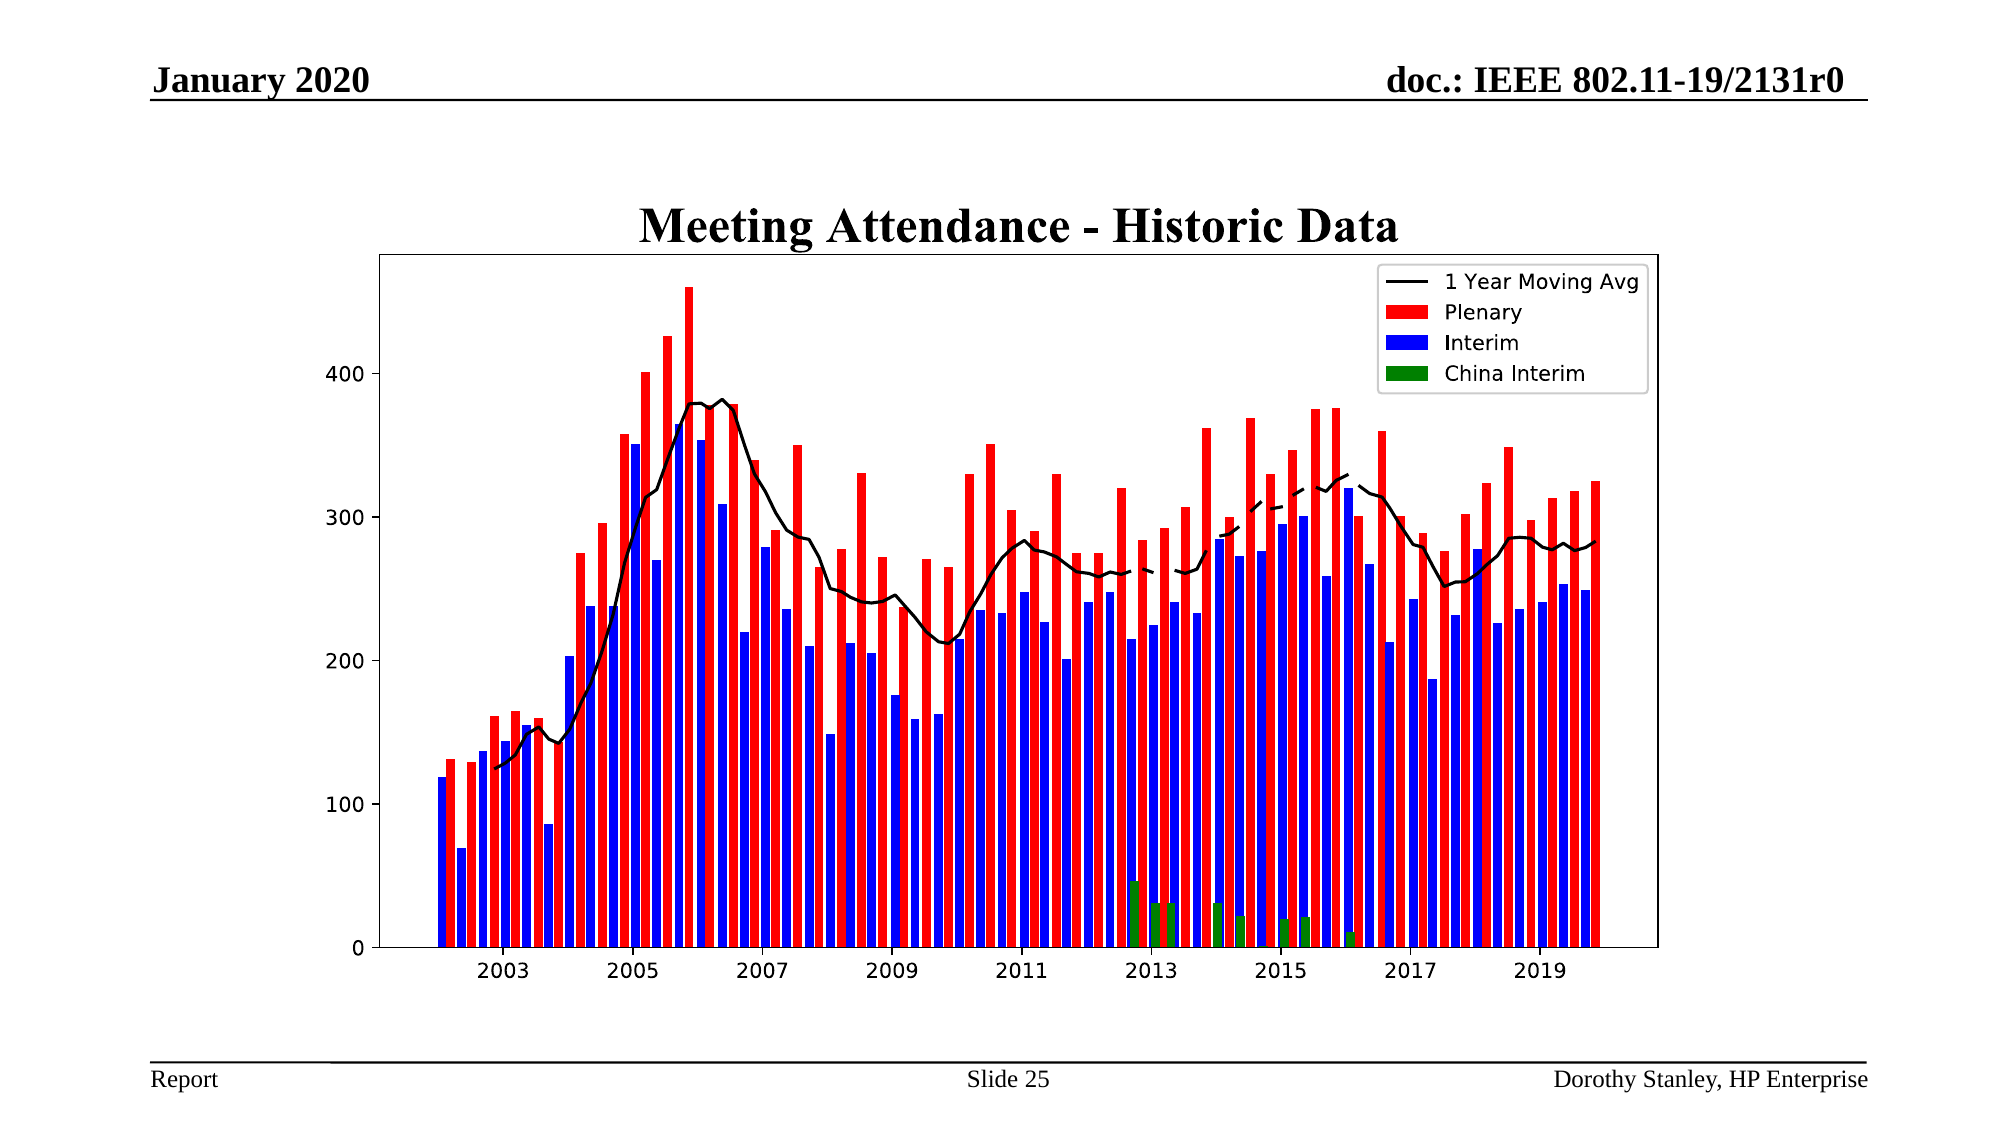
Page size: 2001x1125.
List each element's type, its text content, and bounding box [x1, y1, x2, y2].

slide_number Slide 25 [964, 1061, 1053, 1093]
picture [172, 146, 1828, 1051]
footer Dorothy Stanley, HP Enterprise [1512, 1061, 1869, 1093]
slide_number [152, 54, 406, 101]
